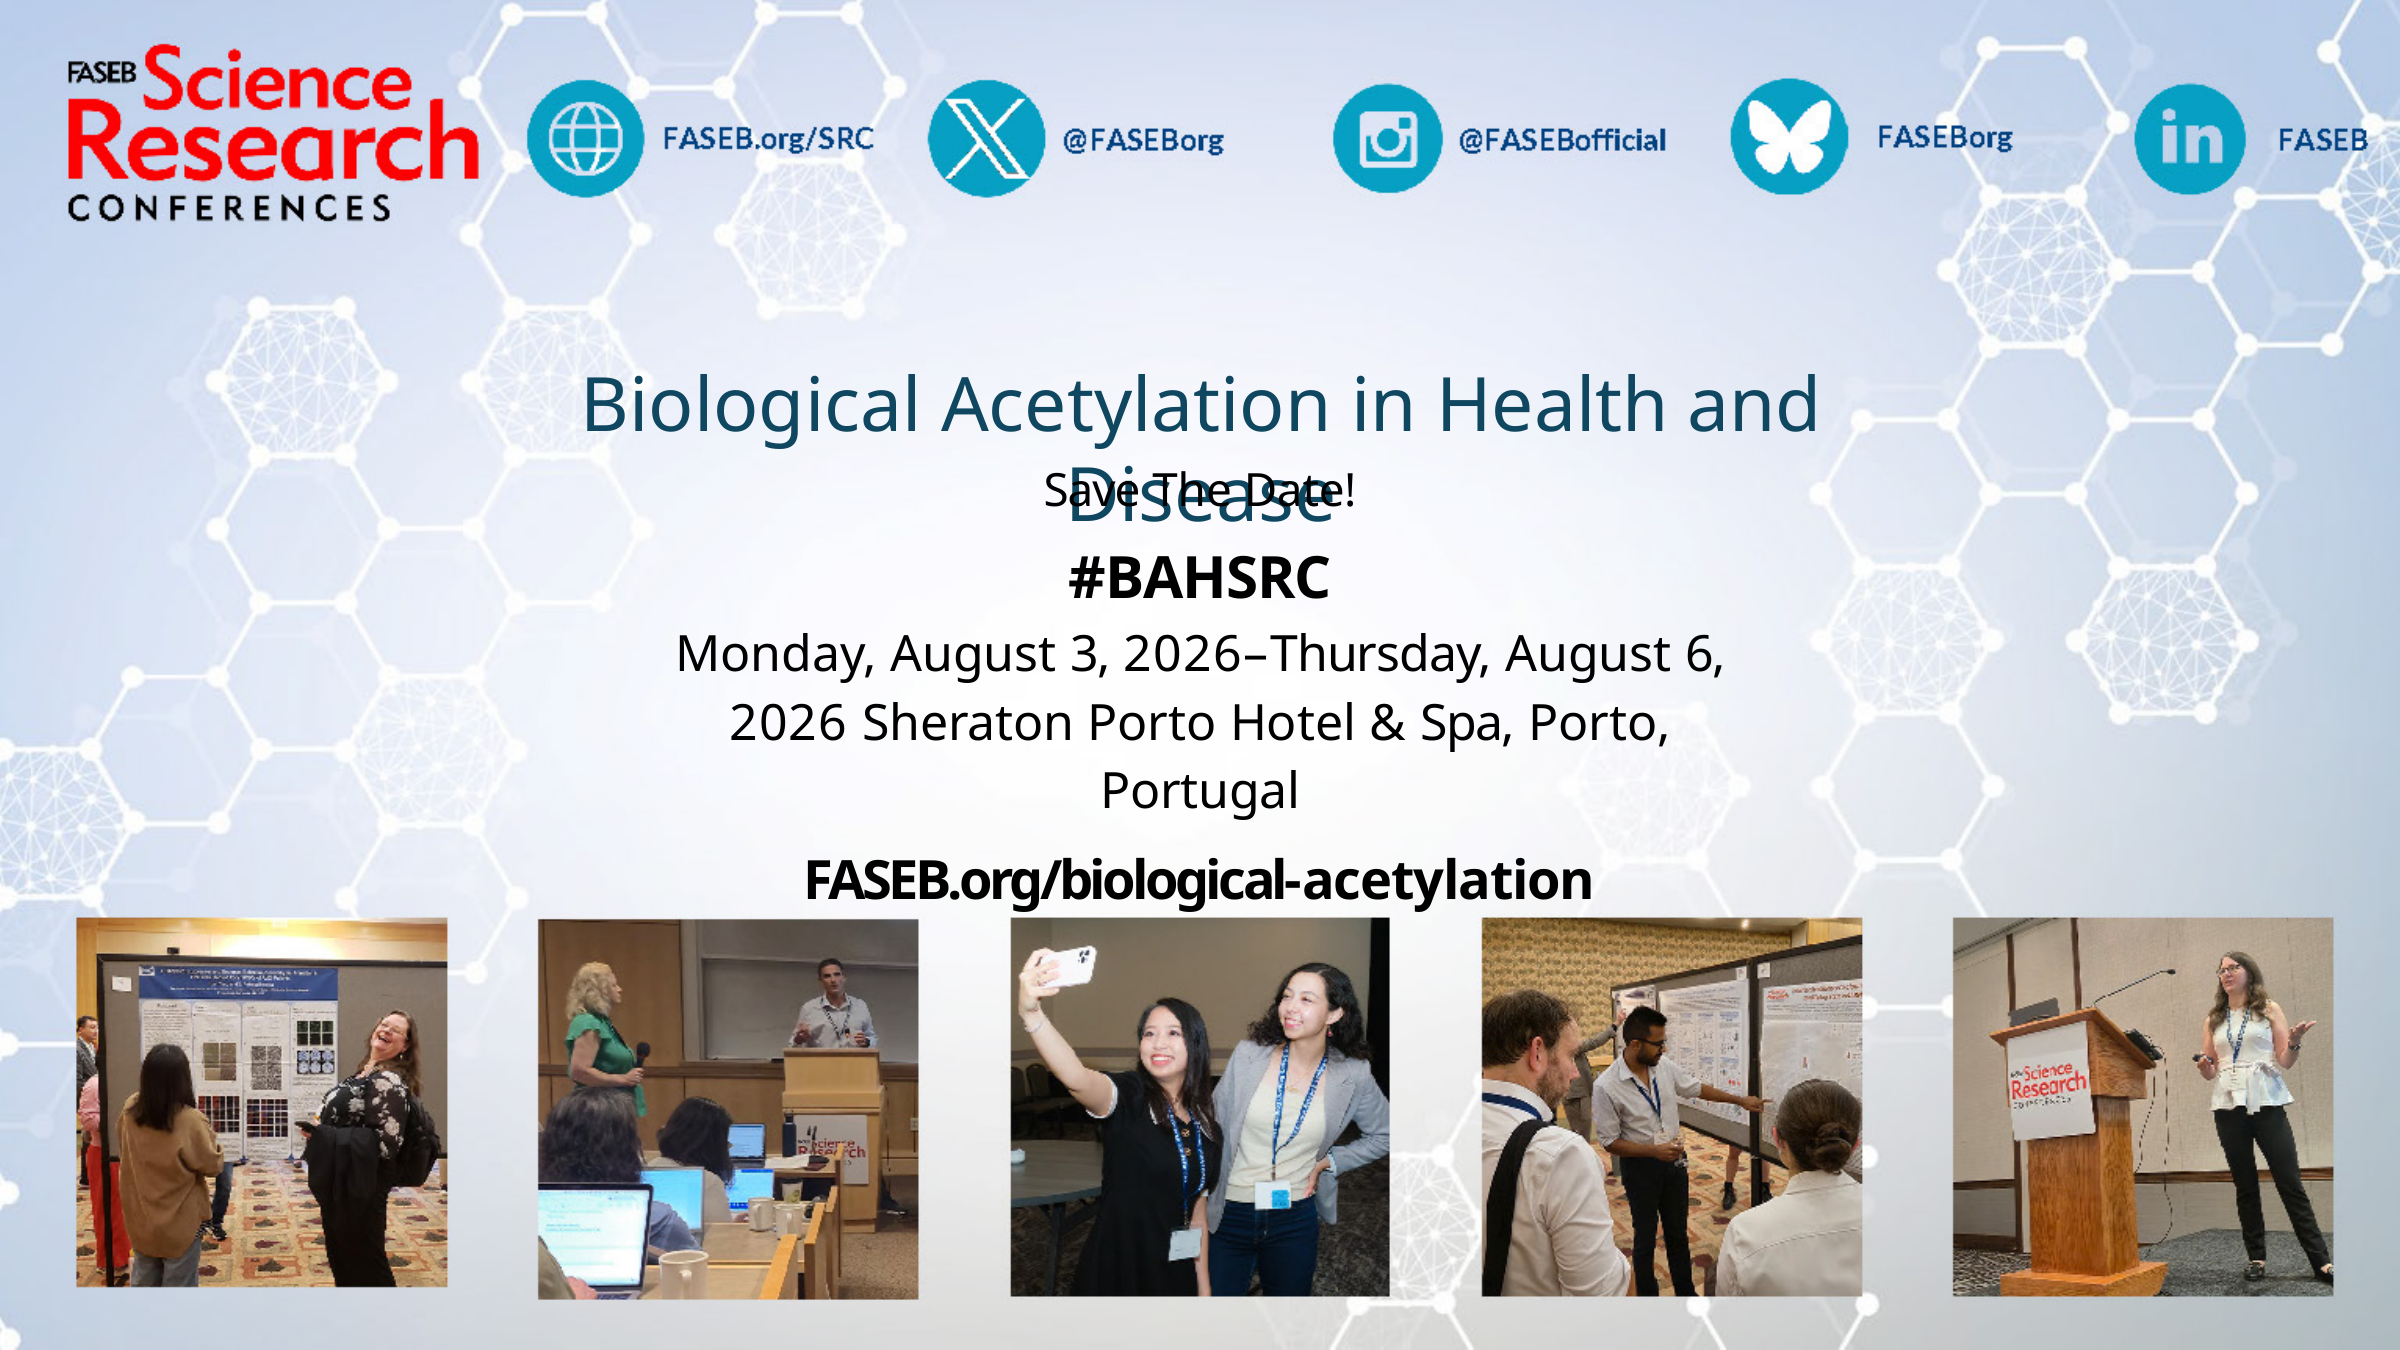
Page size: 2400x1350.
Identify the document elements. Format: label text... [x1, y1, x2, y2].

text_box Save The Date! #BAHSRC Monday, August 3, 2026–Thursday, August 6, 2026 Sheraton Porto Hotel & Spa, Porto, Portugal FASEB.org/biological-acetylation [634, 439, 1765, 911]
title Biological Acetylation in Health and Disease [477, 353, 1923, 582]
picture [0, 0, 2400, 1350]
